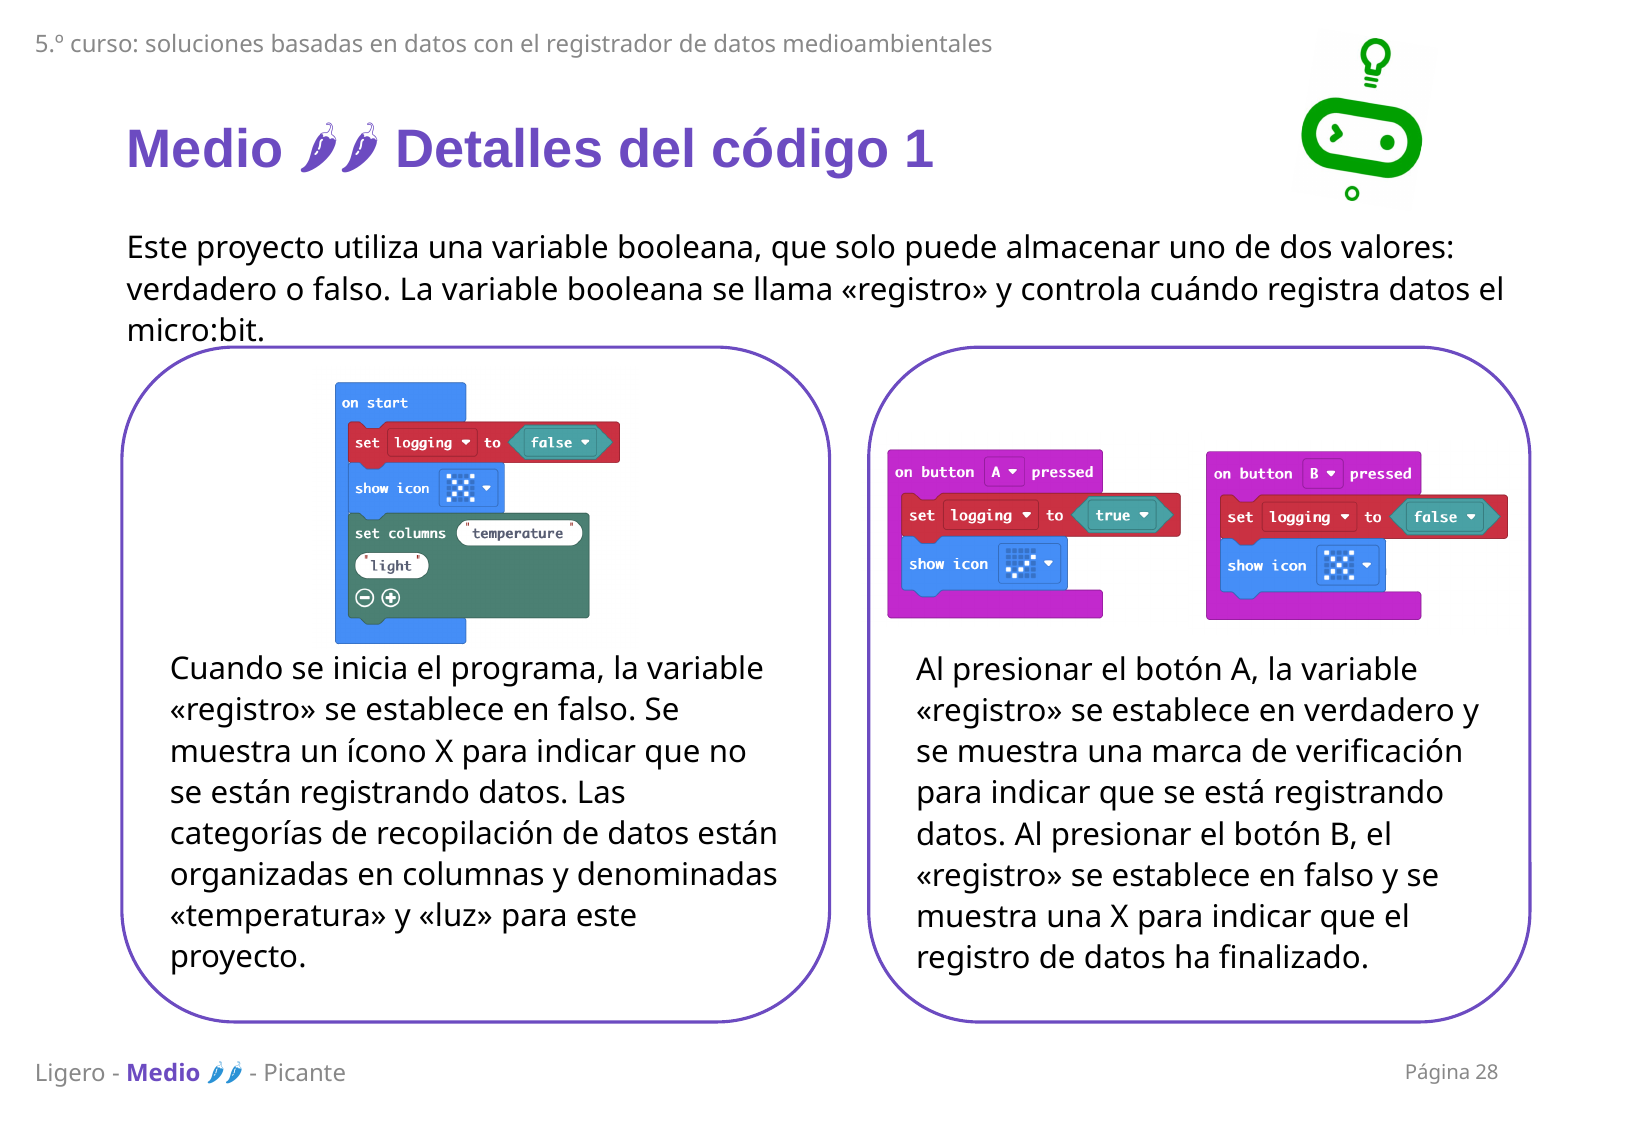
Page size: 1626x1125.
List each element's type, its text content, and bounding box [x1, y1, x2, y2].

text_box Al presionar el botón A, la variable «registro» se establece en verdadero y se muestra una marca de verificación para indicar que se está registrando datos. Al presionar el botón B, el «registro» se establece en falso y se muestra una X para indicar que el registro de datos ha finalizado. [868, 636, 1530, 1023]
picture [311, 365, 640, 650]
picture [1292, 29, 1437, 210]
slide_number Página 28 [1147, 1042, 1514, 1103]
title Medio 🌶️🌶️ Detalles del código 1 [111, 74, 1514, 216]
text_box Ligero - Medio 🌶️🌶️ - Picante [19, 1042, 623, 1103]
text_box Al presionar el botón A, la variable «registro» se establece en verdadero y se muestra una marca de verificación para indicar que se está registrando datos. Al presionar el botón B, el «registro» se establece en falso y se muestra una X para indicar que el registro de datos ha finalizado. [872, 366, 1529, 439]
picture [861, 432, 1541, 635]
list Este proyecto utiliza una variable booleana, que solo puede almacenar uno de dos valores: verdadero o falso. La variable booleana se llama «registro» y controla cuándo registra datos el micro:bit. [111, 216, 1562, 366]
text_box Cuando se inicia el programa, la variable «registro» se establece en falso. Se muestra un ícono X para indicar que no se están registrando datos. Las categorías de recopilación de datos están organizadas en columnas y denominadas «temperatura» y «luz» para este proyecto. [121, 366, 830, 1022]
